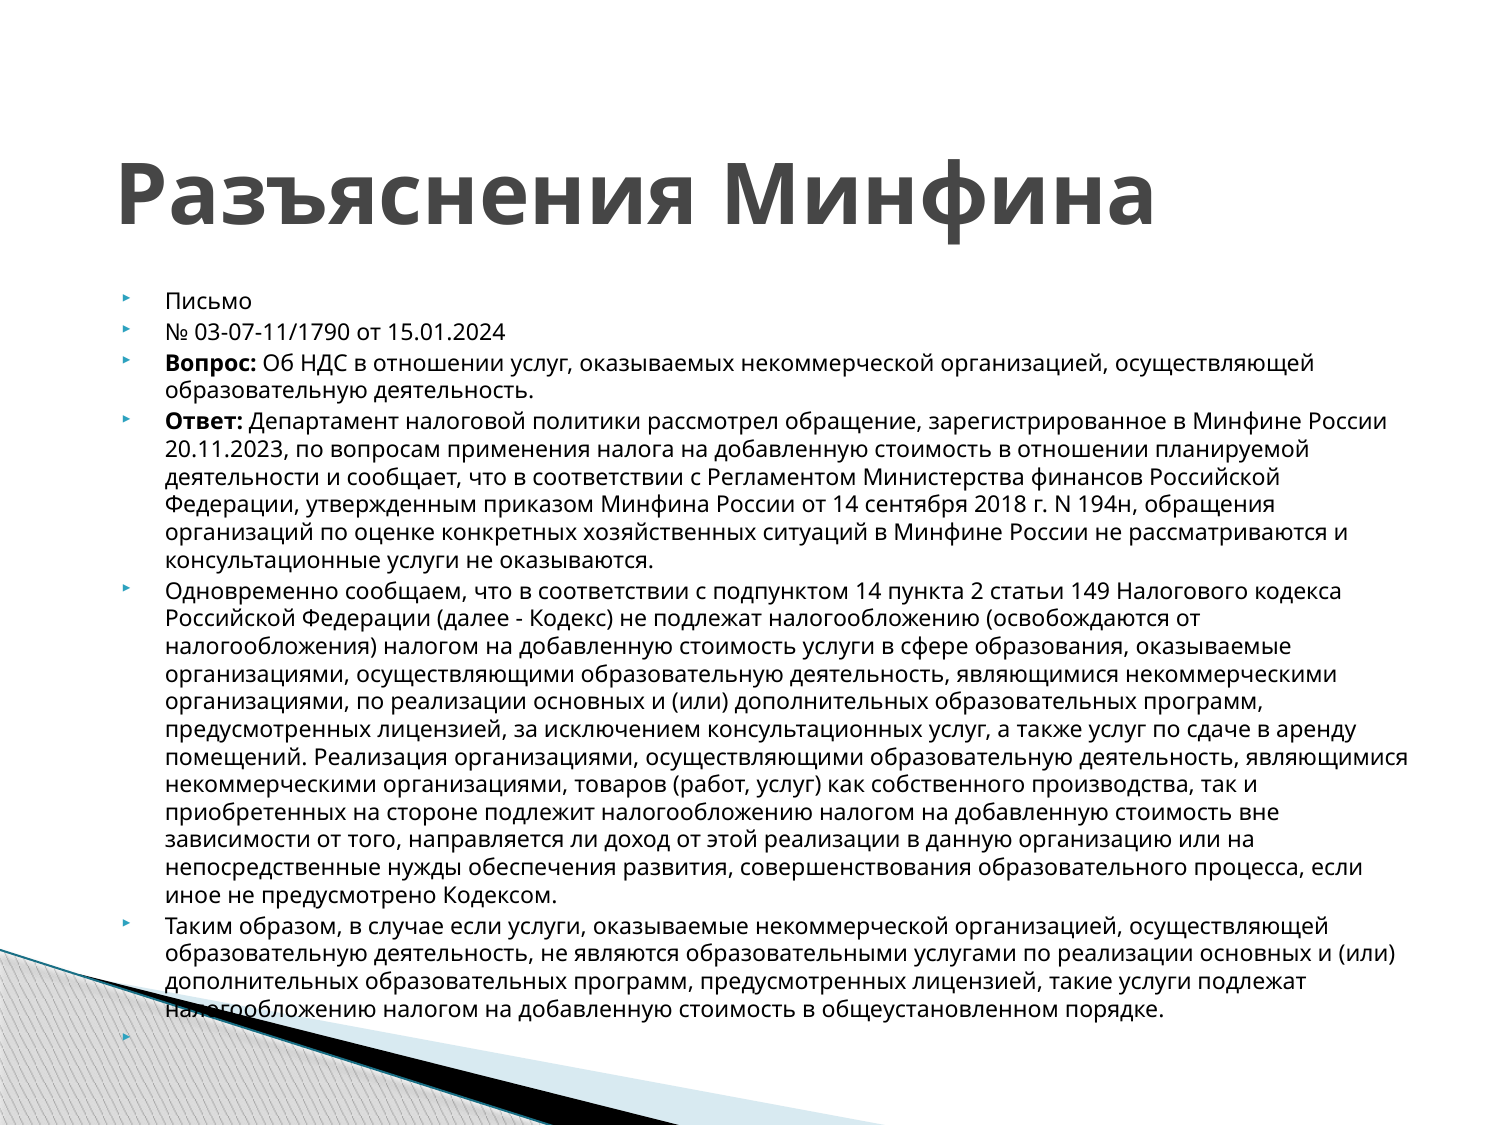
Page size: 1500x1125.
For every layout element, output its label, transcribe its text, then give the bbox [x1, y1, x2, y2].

list Письмо № 03-07-11/1790 от 15.01.2024 Вопрос: Об НДС в отношении услуг, оказываемых некоммерческой организацией, осуществляющей образовательную деятельность. Ответ: Департамент налоговой политики рассмотрел обращение, зарегистрированное в Минфине России 20.11.2023, по вопросам применения налога на добавленную стоимость в отношении планируемой деятельности и сообщает, что в соответствии с Регламентом Министерства финансов Российской Федерации, утвержденным приказом Минфина России от 14 сентября 2018 г. N 194н, обращения организаций по оценке конкретных хозяйственных ситуаций в Минфине России не рассматриваются и консультационные услуги не оказываются. Одновременно сообщаем, что в соответствии с подпунктом 14 пункта 2 статьи 149 Налогового кодекса Российской Федерации (далее - Кодекс) не подлежат налогообложению (освобождаются от налогообложения) налогом на добавленную стоимость услуги в сфере образования, оказываемые организациями, осуществляющими образовательную деятельность, являющимися некоммерческими организациями, по реализации основных и (или) дополнительных образовательных программ, предусмотренных лицензией, за исключением консультационных услуг, а также услуг по сдаче в аренду помещений. Реализация организациями, осуществляющими образовательную деятельность, являющимися некоммерческими организациями, товаров (работ, услуг) как собственного производства, так и приобретенных на стороне подлежит налогообложению налогом на добавленную стоимость вне зависимости от того, направляется ли доход от этой реализации в данную организацию или на непосредственные нужды обеспечения развития, совершенствования образовательного процесса, если иное не предусмотрено Кодексом. Таким образом, в случае если услуги, оказываемые некоммерческой организацией, осуществляющей образовательную деятельность, не являются образовательными услугами по реализации основных и (или) дополнительных образовательных программ, предусмотренных лицензией, такие услуги подлежат налогообложению налогом на добавленную стоимость в общеустановленном порядке. [88, 278, 1425, 1079]
title Разъяснения Минфина [100, 125, 1425, 256]
